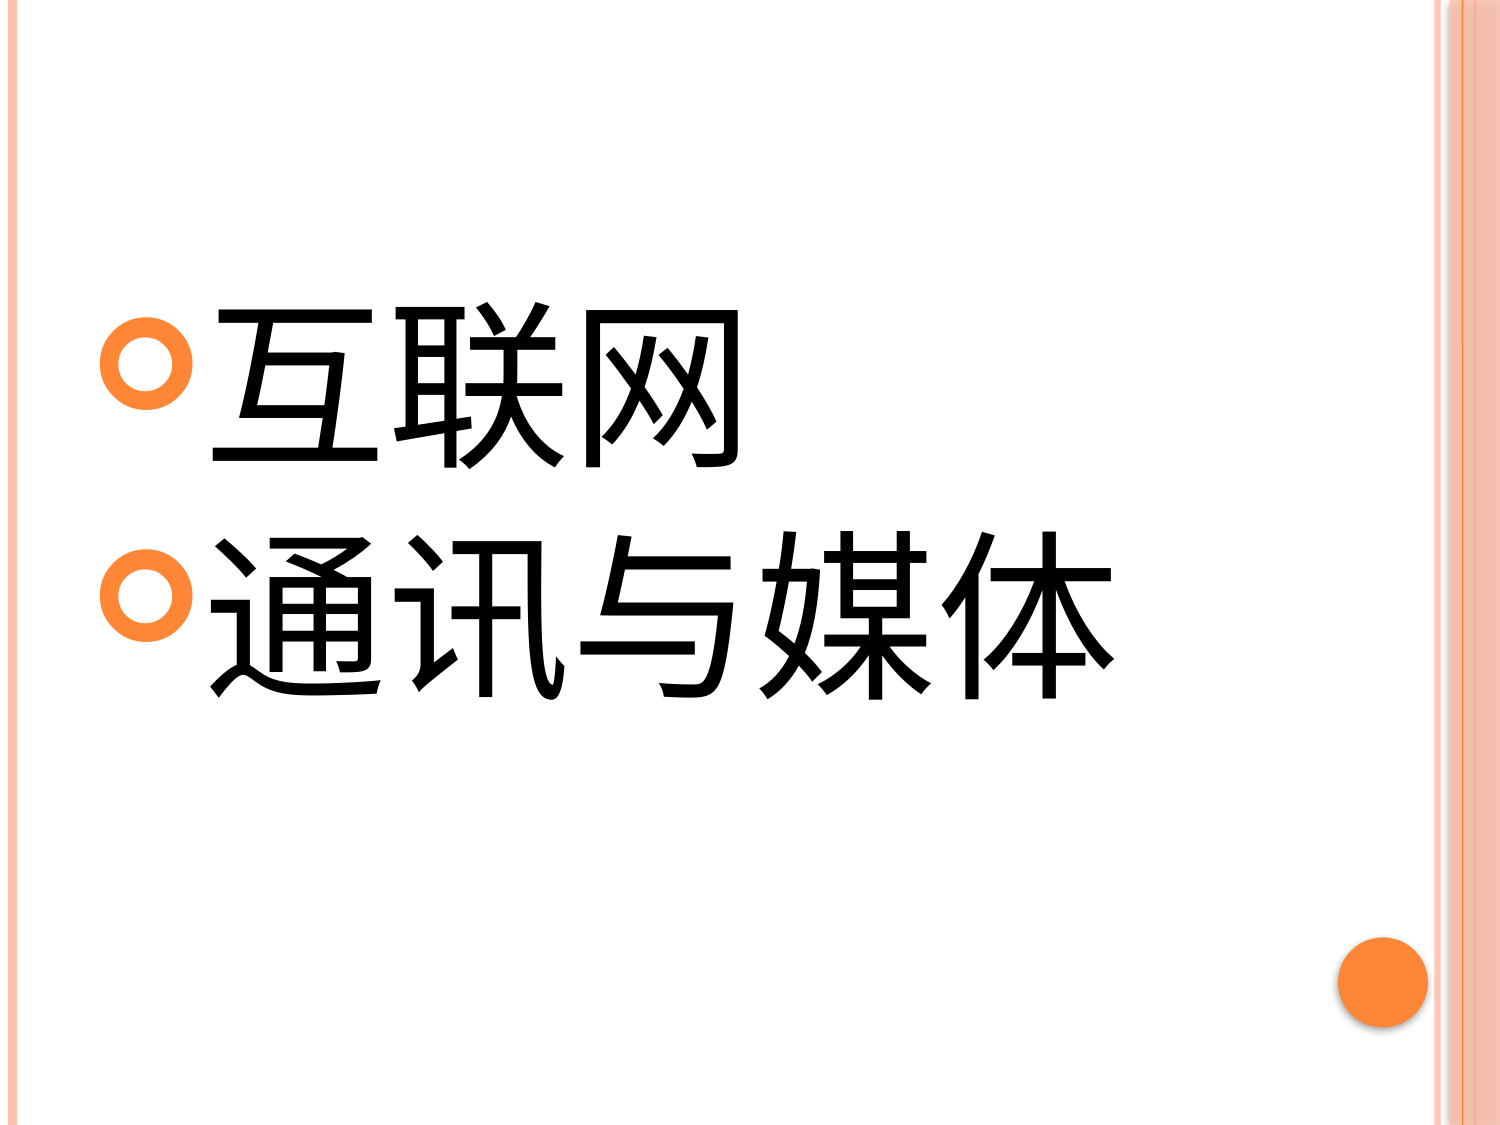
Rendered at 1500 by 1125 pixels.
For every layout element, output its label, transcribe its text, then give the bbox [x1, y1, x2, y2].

list 互联网 通讯与媒体 [75, 262, 1300, 1062]
